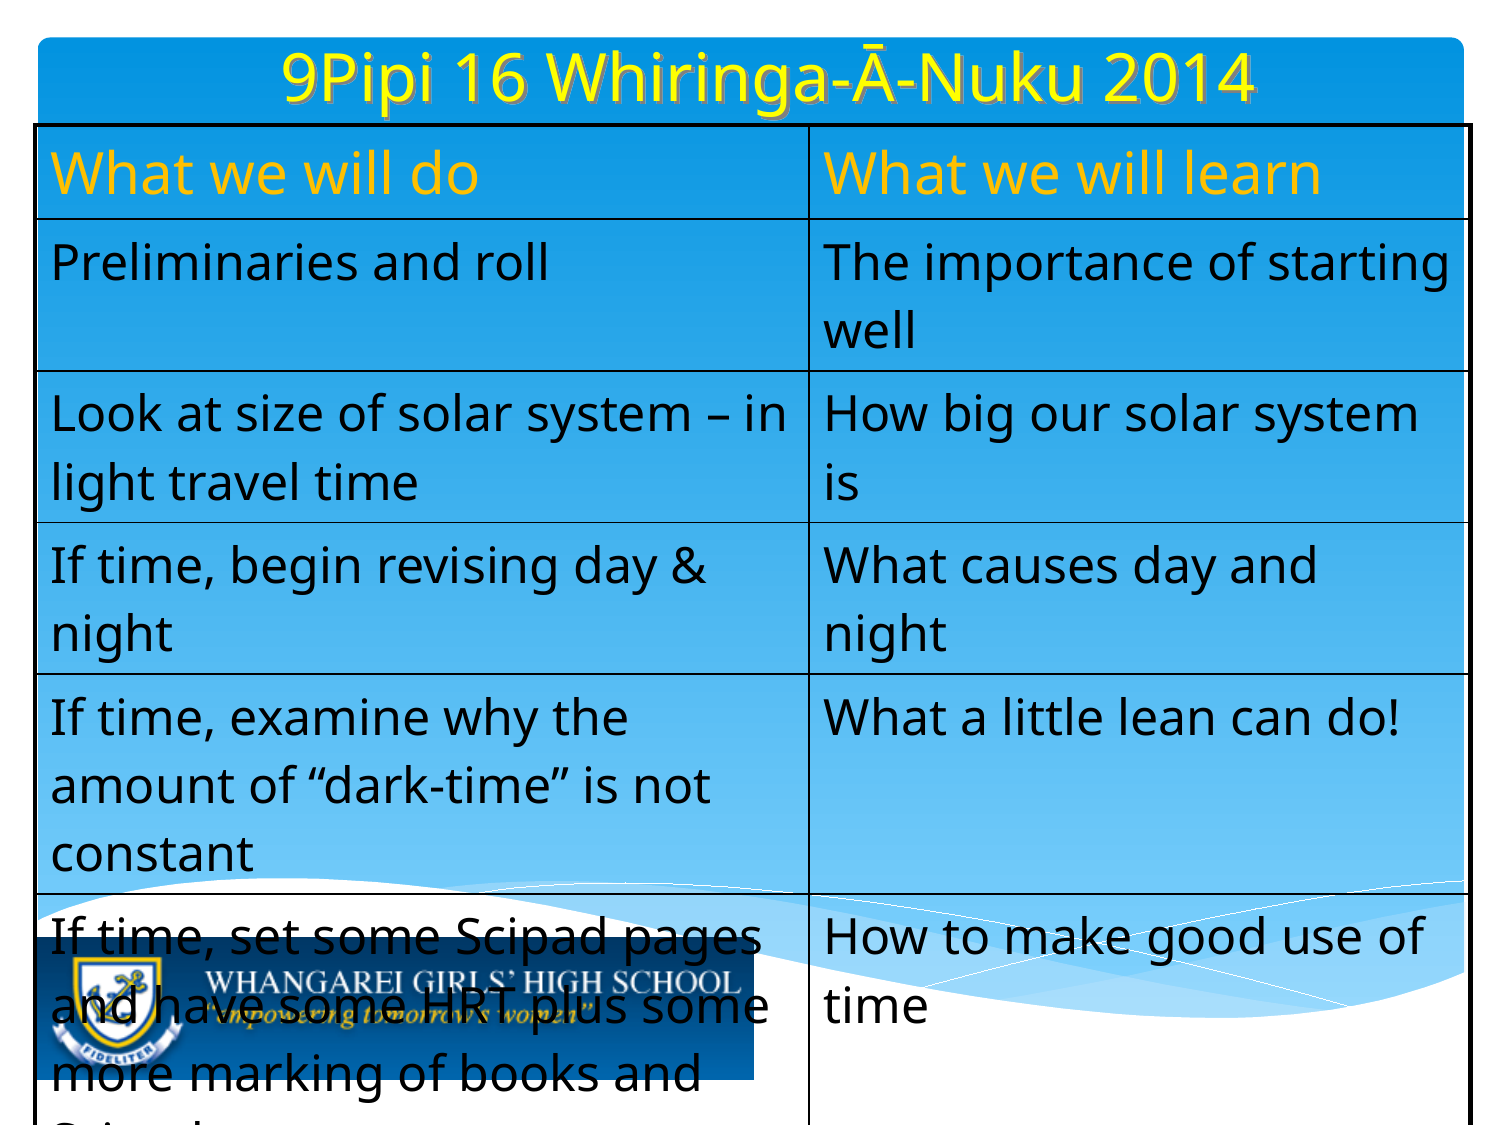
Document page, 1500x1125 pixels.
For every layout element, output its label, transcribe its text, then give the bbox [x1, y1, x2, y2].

table_header What we will do [37, 127, 808, 218]
table_header What we will learn [810, 127, 1468, 218]
table_cell If time, begin revising day & night [37, 523, 808, 673]
table_cell If time, examine why the amount of “dark-time” is not constant [37, 675, 808, 893]
table_cell What causes day and night [810, 523, 1468, 673]
table_cell The importance of starting well [810, 220, 1468, 370]
table_cell If time, set some Scipad pages and have some HRT plus some more marking of books and Scipads [37, 895, 808, 1125]
picture [37, 937, 754, 1080]
table_cell How big our solar system is [810, 372, 1468, 522]
table_cell What a little lean can do! [810, 675, 1468, 893]
table_cell Look at size of solar system – in light travel time [37, 372, 808, 522]
table_cell Preliminaries and roll [37, 220, 808, 370]
table_cell How to make good use of time [810, 895, 1468, 1125]
text_box 9Pipi 16 Whiringa-Ā-Nuku 2014 [162, 24, 1375, 123]
